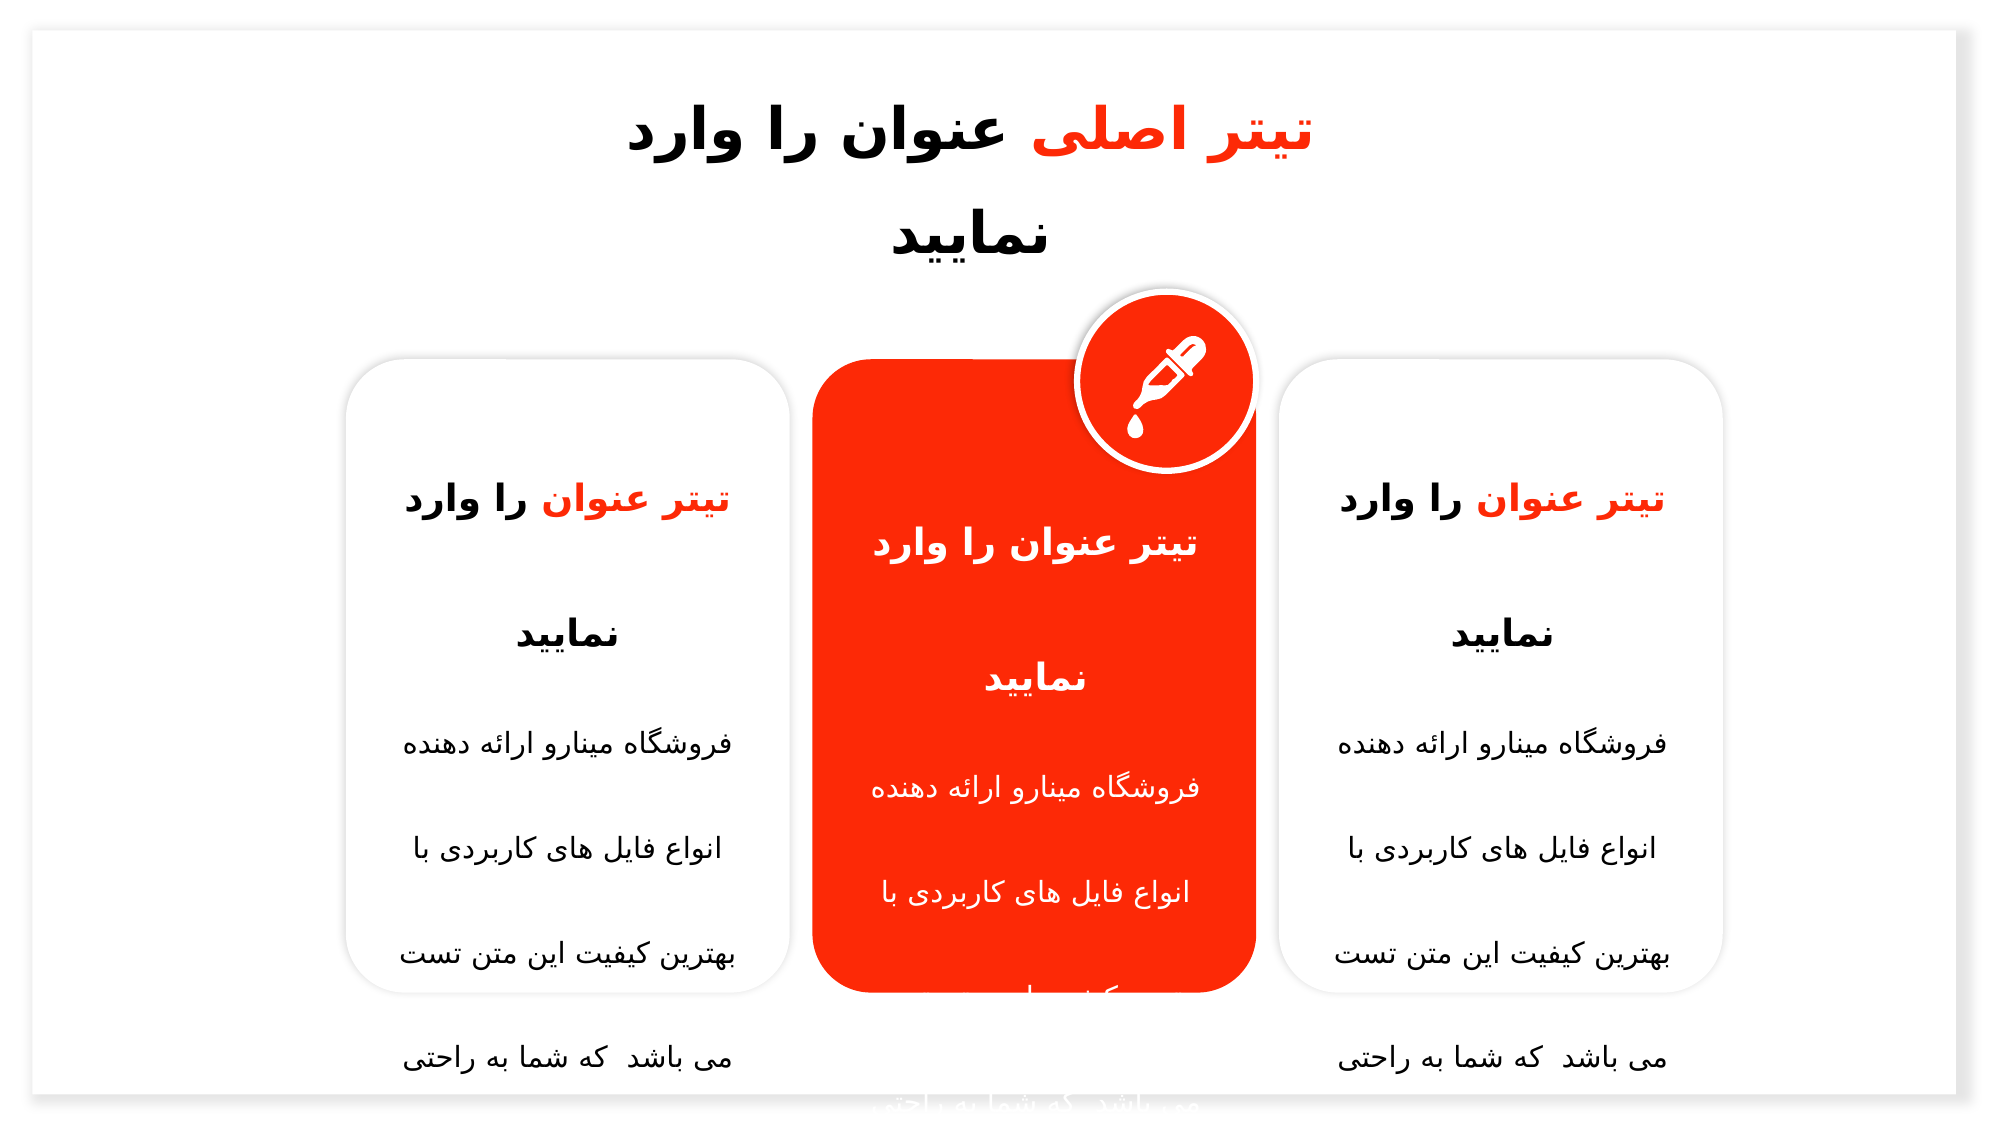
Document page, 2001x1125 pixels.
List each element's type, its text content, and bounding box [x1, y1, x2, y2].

text_box [1277, 358, 1724, 982]
text_box [1236, 404, 1258, 980]
text_box [344, 358, 791, 982]
text_box [1076, 290, 1258, 440]
text_box تیتر عنوان را وارد نمایید فروشگاه مینارو ارائه دهنده انواع فایل های کاربردی با بهترین کیفیت این متن تست می باشد که شما به راحتی میتوانید بعد از خرید فایل آن را به راحتی تغییر دهید. [368, 376, 768, 1125]
text_box تیتر عنوان را وارد نمایید فروشگاه مینارو ارائه دهنده انواع فایل های کاربردی با بهترین کیفیت این متن تست می باشد که شما به راحتی میتوانید بعد از خرید فایل آن را به راحتی تغییر دهید. [836, 420, 1236, 1125]
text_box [1127, 335, 1207, 439]
text_box تیتر عنوان را وارد نمایید فروشگاه مینارو ارائه دهنده انواع فایل های کاربردی با بهترین کیفیت این متن تست می باشد که شما به راحتی میتوانید بعد از خرید فایل آن را به راحتی تغییر دهید. [1302, 376, 1703, 1125]
text_box [811, 358, 1078, 983]
text_box تیتر اصلی عنوان را وارد نمایید [553, 48, 1389, 274]
